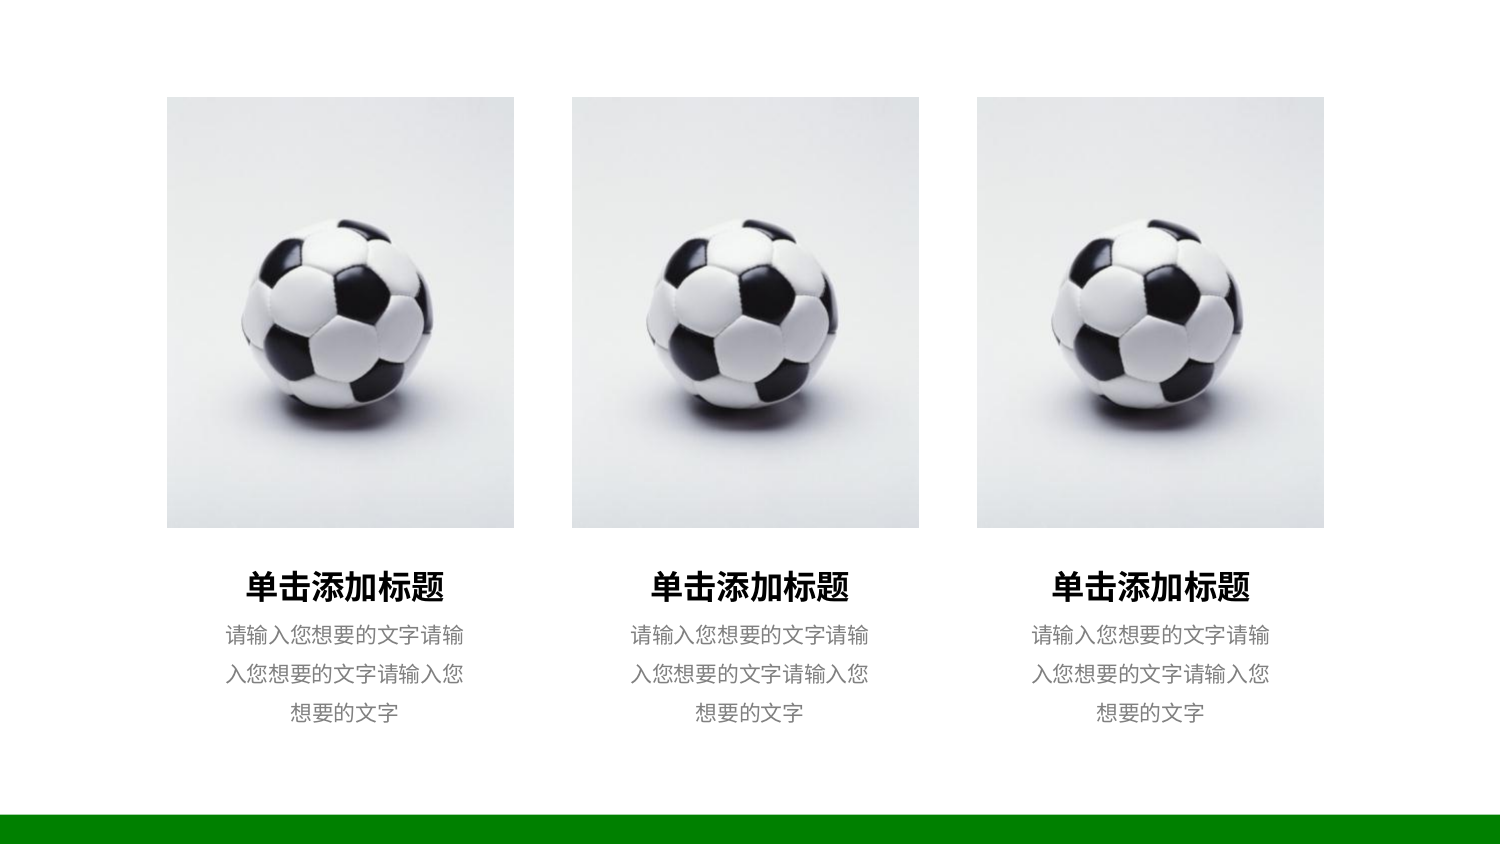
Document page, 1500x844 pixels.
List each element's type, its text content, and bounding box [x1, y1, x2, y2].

text_box 请输入您想要的文字请输入您想要的文字请输入您想要的文字 [203, 602, 486, 732]
picture [167, 97, 514, 528]
text_box 单击添加标题 [1010, 560, 1292, 602]
text_box 单击添加标题 [609, 560, 891, 602]
picture [977, 97, 1324, 528]
text_box [0, 814, 1500, 844]
text_box 请输入您想要的文字请输入您想要的文字请输入您想要的文字 [608, 602, 892, 732]
picture [572, 97, 919, 528]
text_box 单击添加标题 [204, 560, 486, 602]
text_box 请输入您想要的文字请输入您想要的文字请输入您想要的文字 [1009, 602, 1292, 732]
